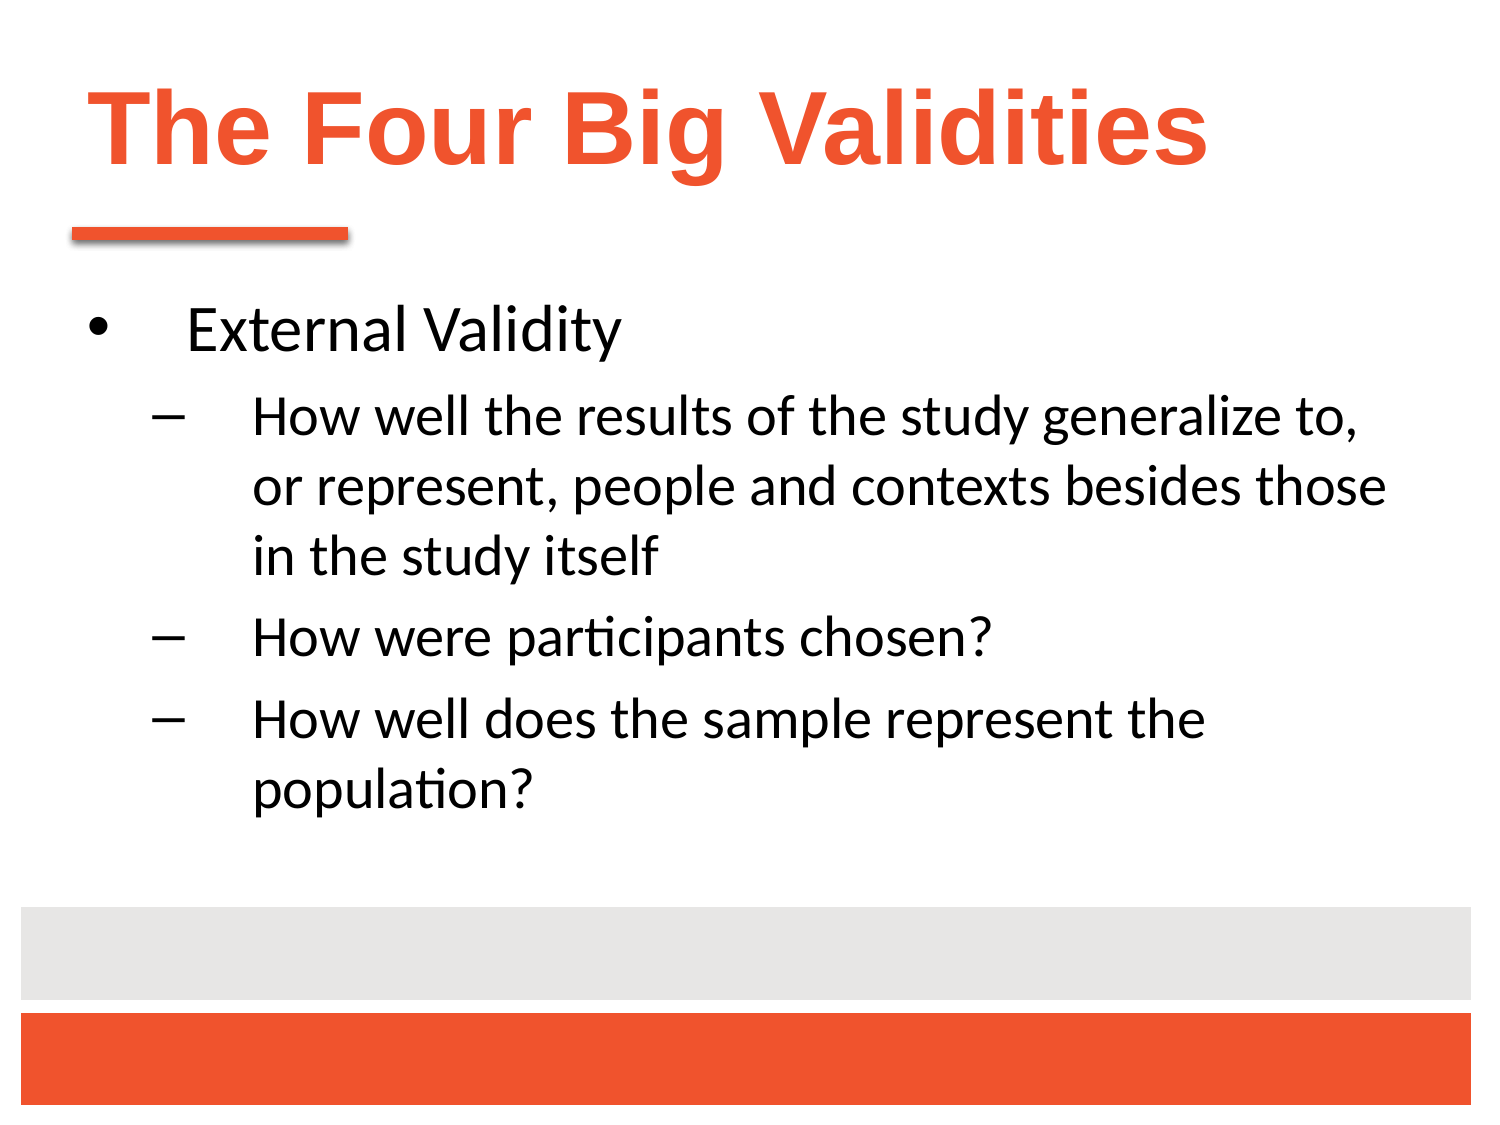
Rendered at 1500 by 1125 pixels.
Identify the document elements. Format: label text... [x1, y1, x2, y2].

title The Four Big Validities [72, 29, 1423, 218]
list External Validity How well the results of the study generalize to, or represent, people and contexts besides those in the study itself How were participants chosen? How well does the sample represent the population? [72, 277, 1423, 876]
